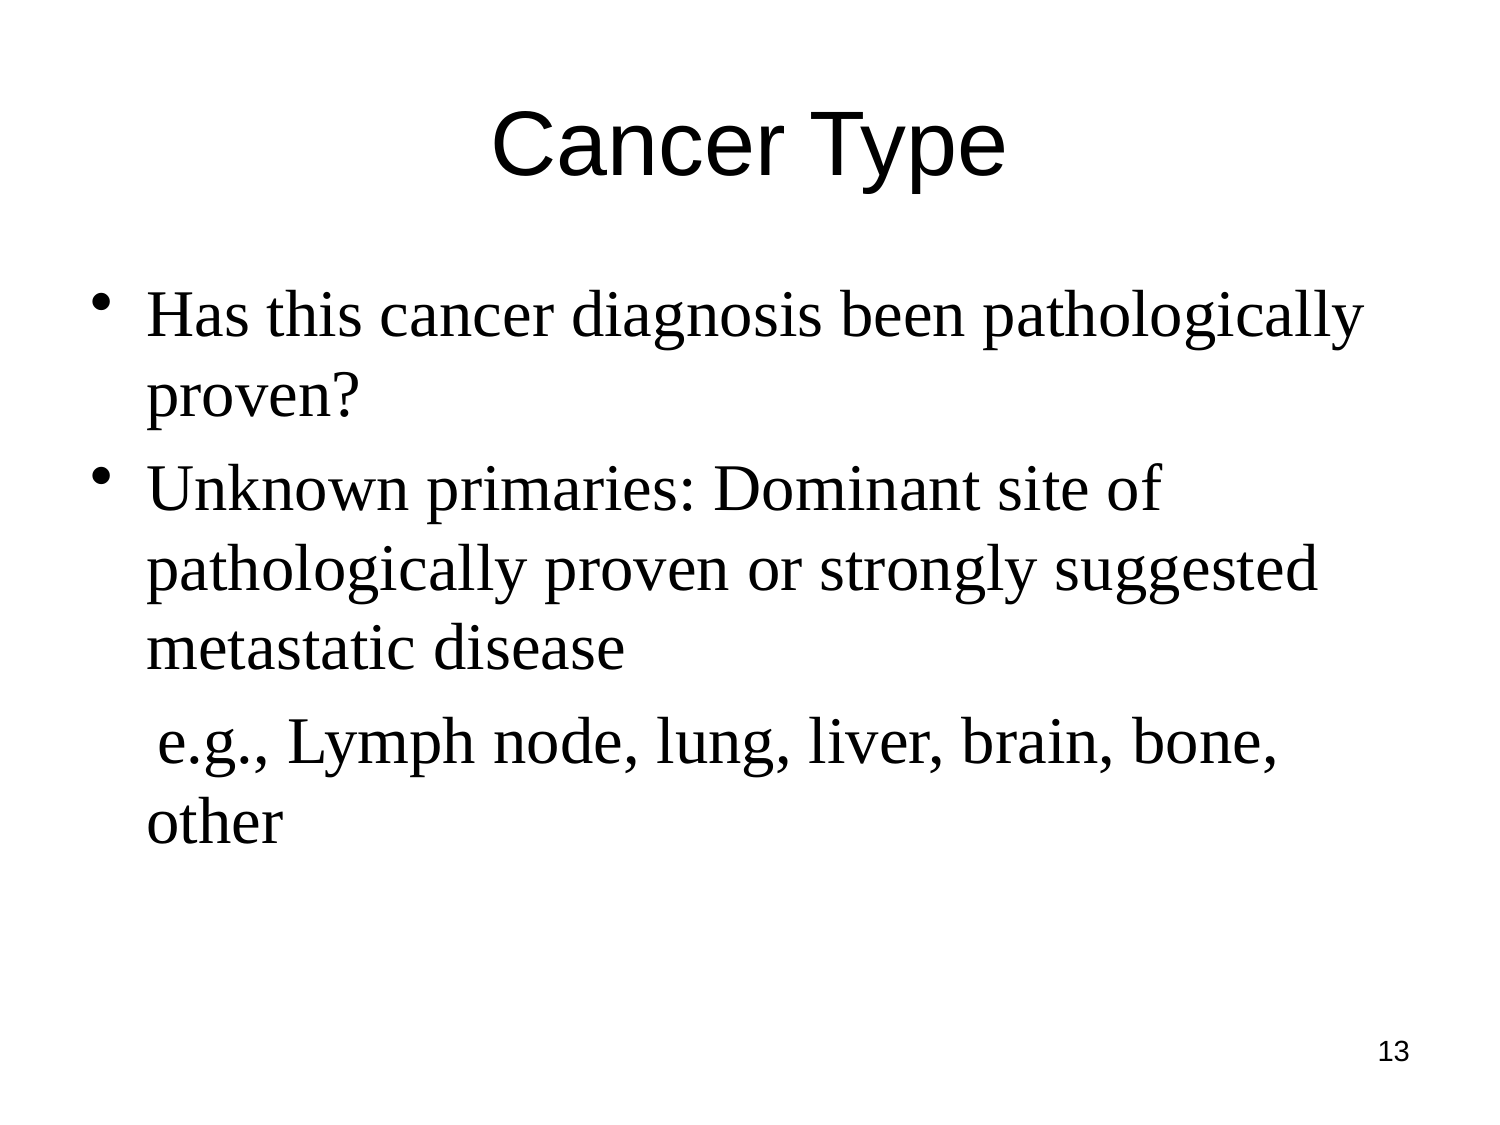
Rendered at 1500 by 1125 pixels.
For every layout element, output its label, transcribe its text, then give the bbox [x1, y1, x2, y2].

slide_number 13 [1074, 1024, 1426, 1103]
title Cancer Type [74, 44, 1426, 233]
list Has this cancer diagnosis been pathologically proven? Unknown primaries: Dominant site of pathologically proven or strongly suggested metastatic disease e.g., Lymph node, lung, liver, brain, bone, other [74, 262, 1426, 1006]
